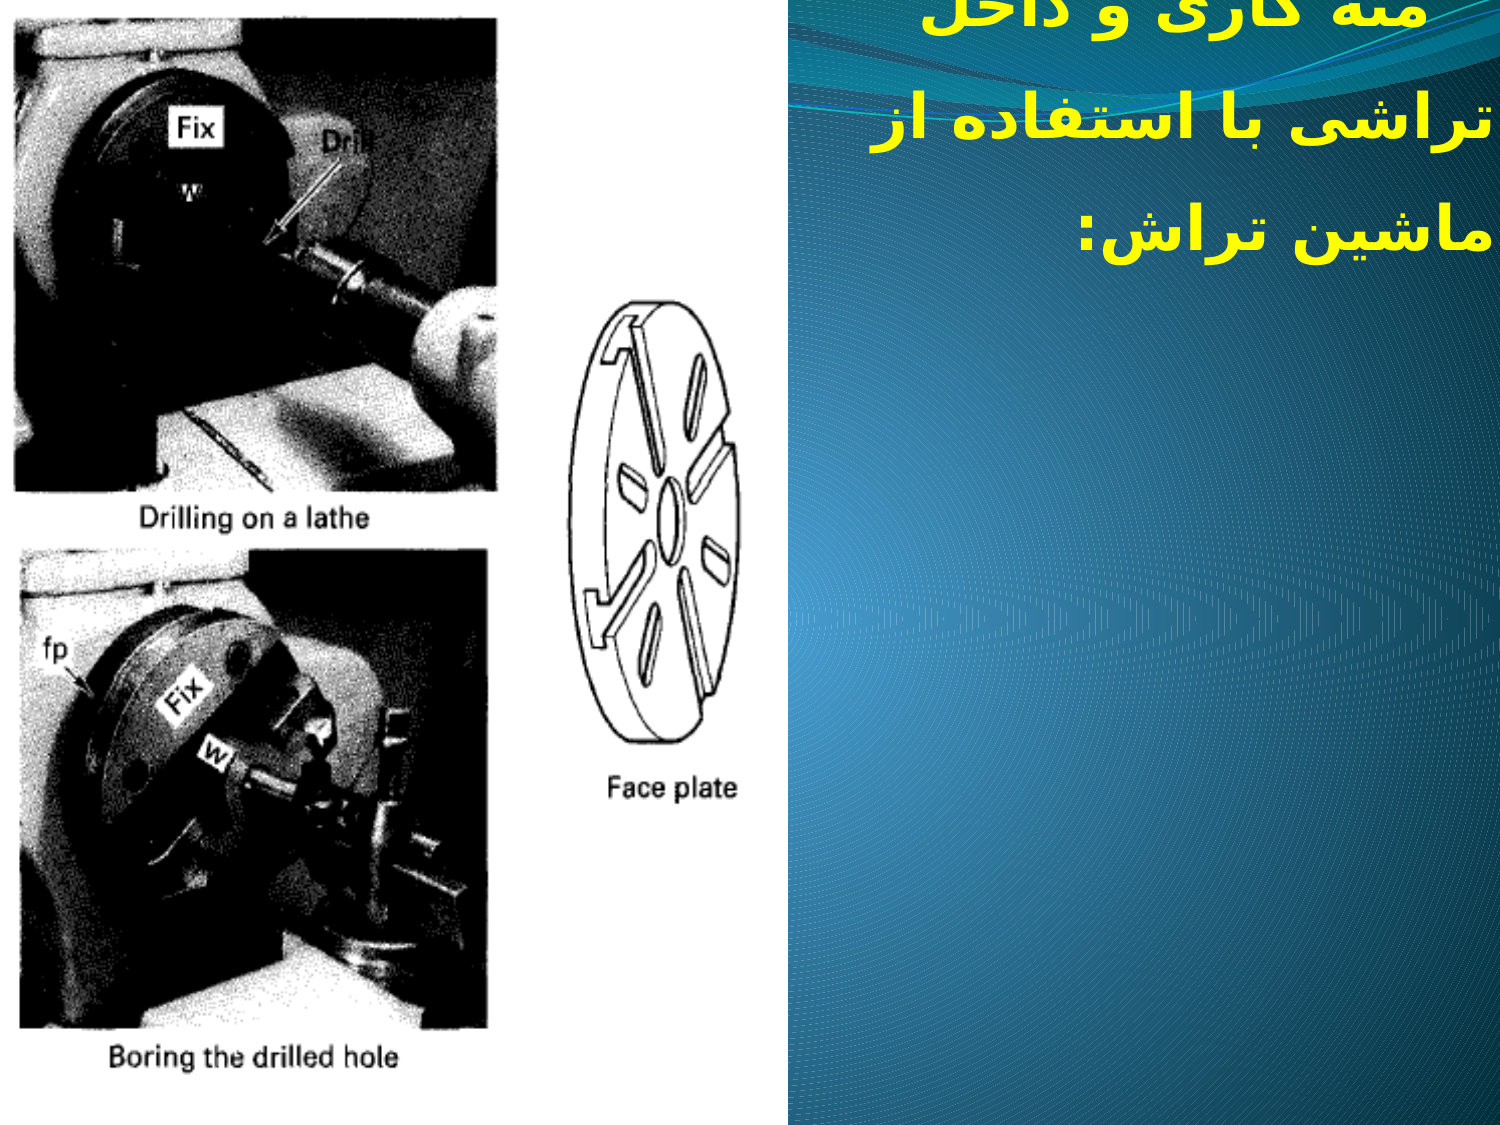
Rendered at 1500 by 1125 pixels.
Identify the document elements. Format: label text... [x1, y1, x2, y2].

picture [0, 0, 788, 1125]
title مته کاری و داخل تراشی با استفاده از ماشین تراش: [788, 0, 1500, 1125]
